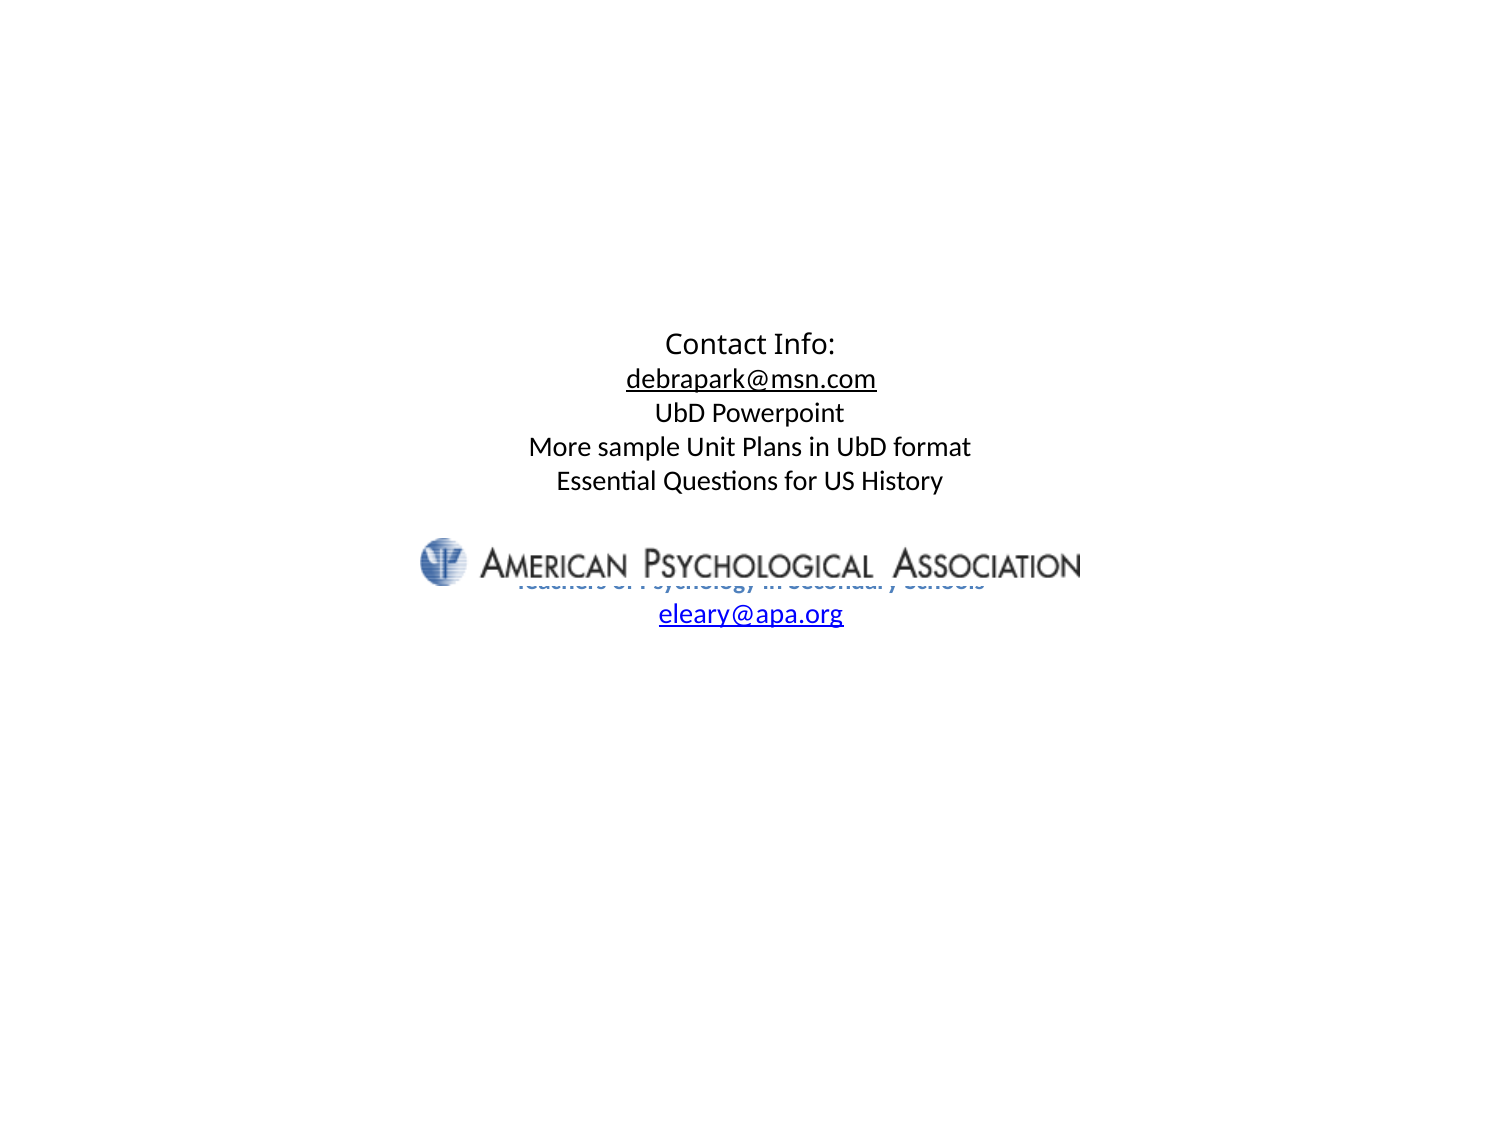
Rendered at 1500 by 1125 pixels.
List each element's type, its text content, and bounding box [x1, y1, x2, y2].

title Contact Info: debrapark@msn.com UbD Powerpoint More sample Unit Plans in UbD format Essential Questions for US History Teachers of Psychology in Secondary Schools eleary@apa.org [75, 112, 1425, 818]
picture [420, 538, 1080, 587]
